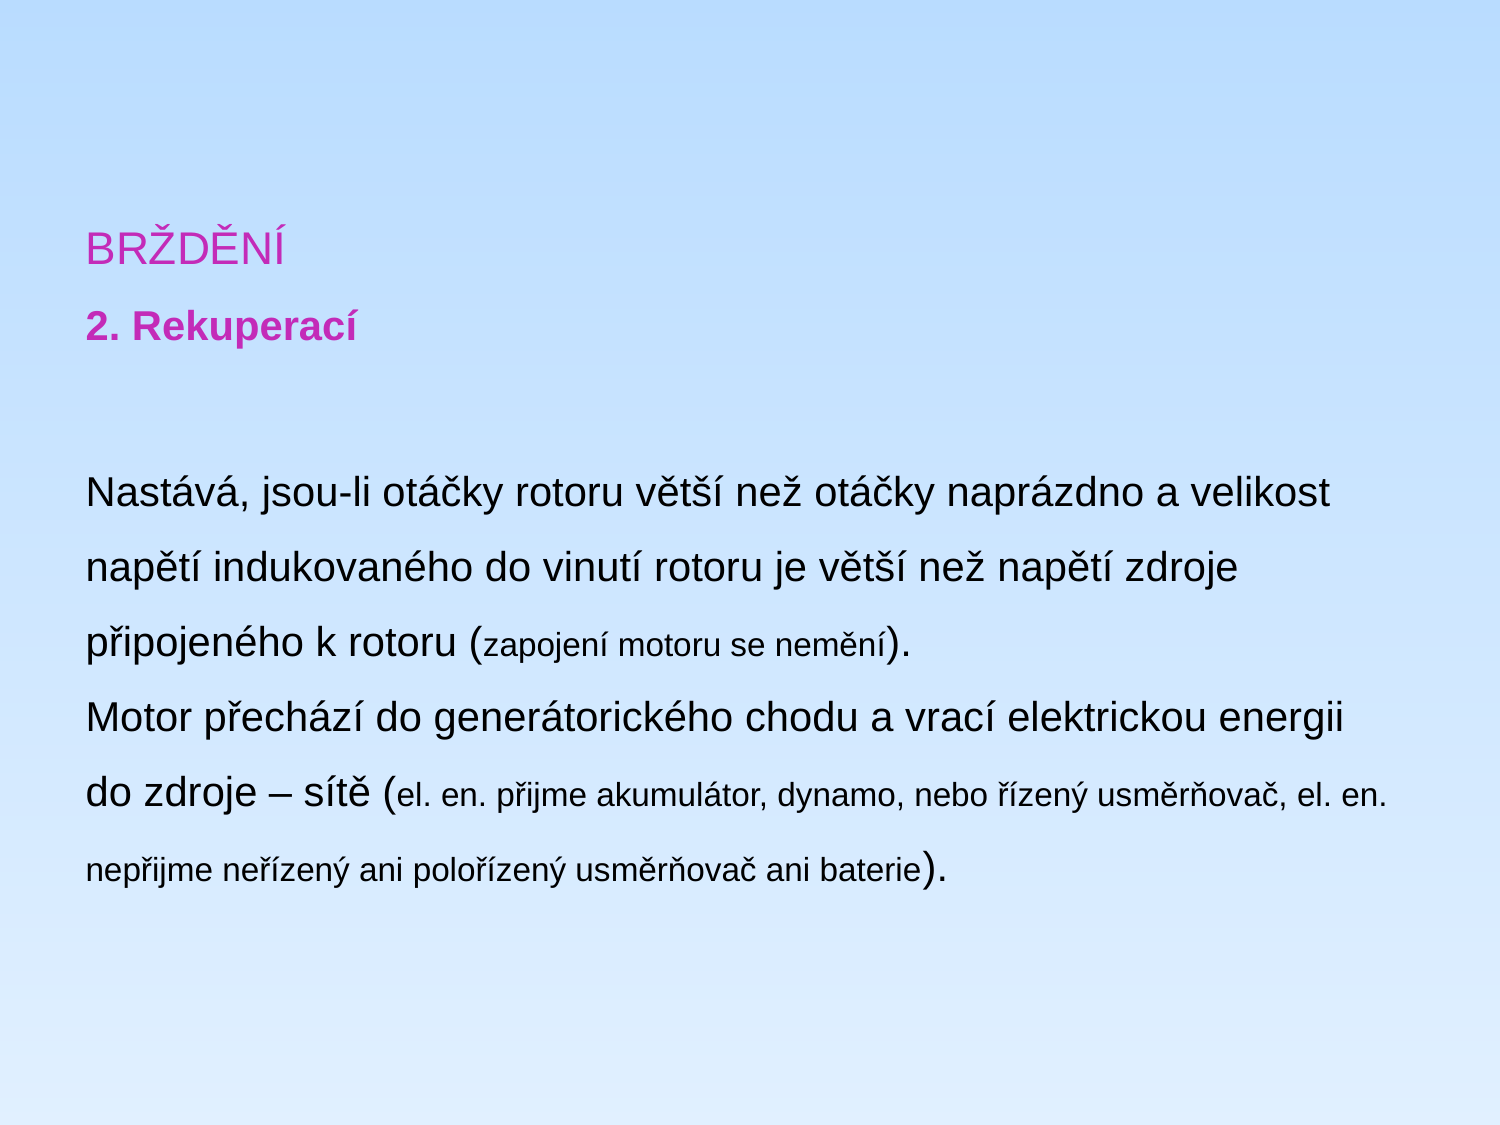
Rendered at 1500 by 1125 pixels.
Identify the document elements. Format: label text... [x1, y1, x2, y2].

text_box Nastává, jsou-li otáčky rotoru větší než otáčky naprázdno a velikost napětí indukovaného do vinutí rotoru je větší než napětí zdroje připojeného k rotoru (zapojení motoru se nemění). Motor přechází do generátorického chodu a vrací elektrickou energii do zdroje – sítě (el. en. přijme akumulátor, dynamo, nebo řízený usměrňovač, el. en. nepřijme neřízený ani polořízený usměrňovač ani baterie). [70, 382, 1412, 898]
text_box BRŽDĚNÍ 2. Rekuperací [70, 184, 1400, 357]
